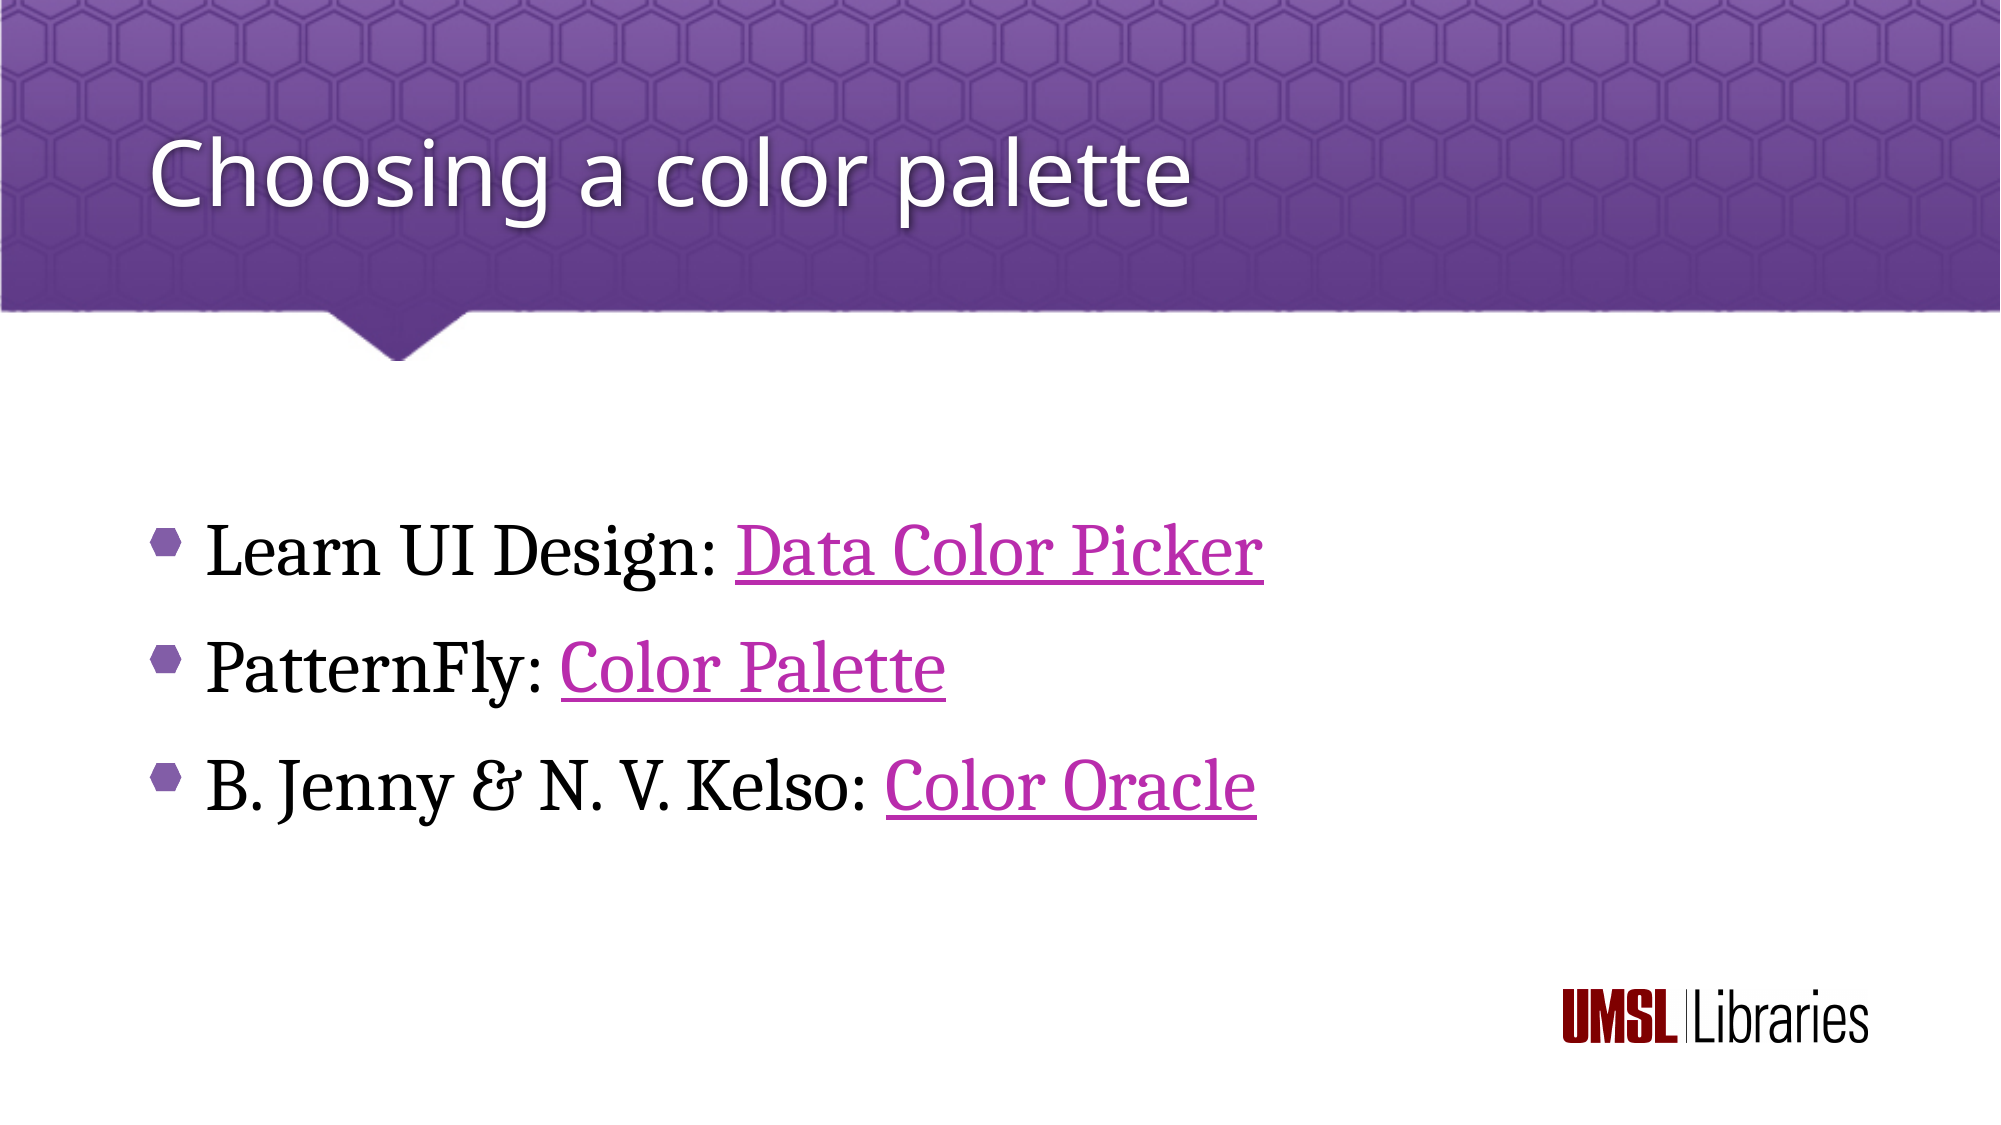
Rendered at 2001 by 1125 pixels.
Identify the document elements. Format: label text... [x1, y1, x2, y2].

picture [149, 645, 182, 680]
title Choosing a color palette [132, 73, 1868, 233]
picture [149, 528, 182, 563]
picture [0, 0, 2000, 361]
list Learn UI Design: Data Color Picker PatternFly: Color Palette B. Jenny & N. V. Kelso: Color Oracle [134, 364, 1866, 962]
picture [1563, 989, 1868, 1043]
picture [149, 763, 182, 798]
